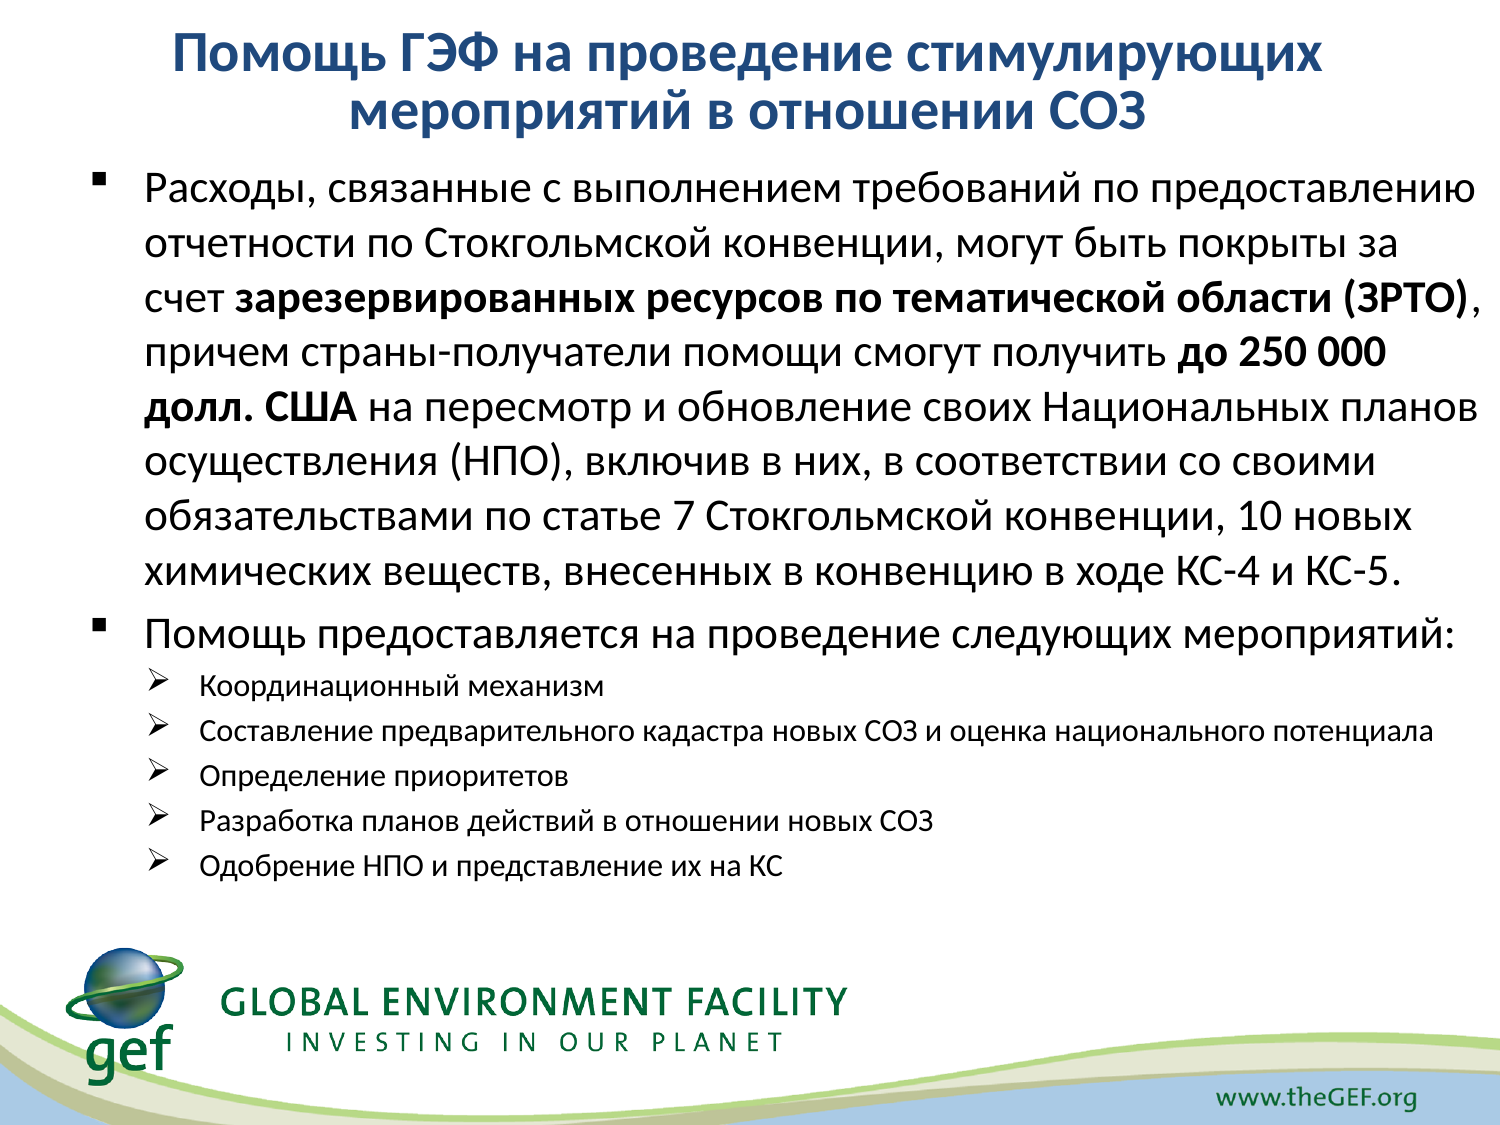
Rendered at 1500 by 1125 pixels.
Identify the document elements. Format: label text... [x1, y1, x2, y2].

text_box Помощь ГЭФ на проведение стимулирующих мероприятий в отношении СОЗ [37, 24, 1459, 142]
picture [0, 951, 1500, 1125]
list Расходы, связанные с выполнением требований по предоставлению отчетности по Стокгольмской конвенции, могут быть покрыты за счет зарезервированных ресурсов по тематической области (ЗРТО), причем страны-получатели помощи смогут получить до 250 000 долл. США на пересмотр и обновление своих Национальных планов осуществления (НПО), включив в них, в соответствии со своими обязательствами по статье 7 Стокгольмской конвенции, 10 новых химических веществ, внесенных в конвенцию в ходе КС-4 и КС-5. Помощь предоставляется на проведение следующих мероприятий: Координационный механизм Составление предварительного кадастра новых СОЗ и оценка национального потенциала Определение приоритетов Разработка планов действий в отношении новых СОЗ Одобрение НПО и представление их на КС [0, 149, 1500, 951]
